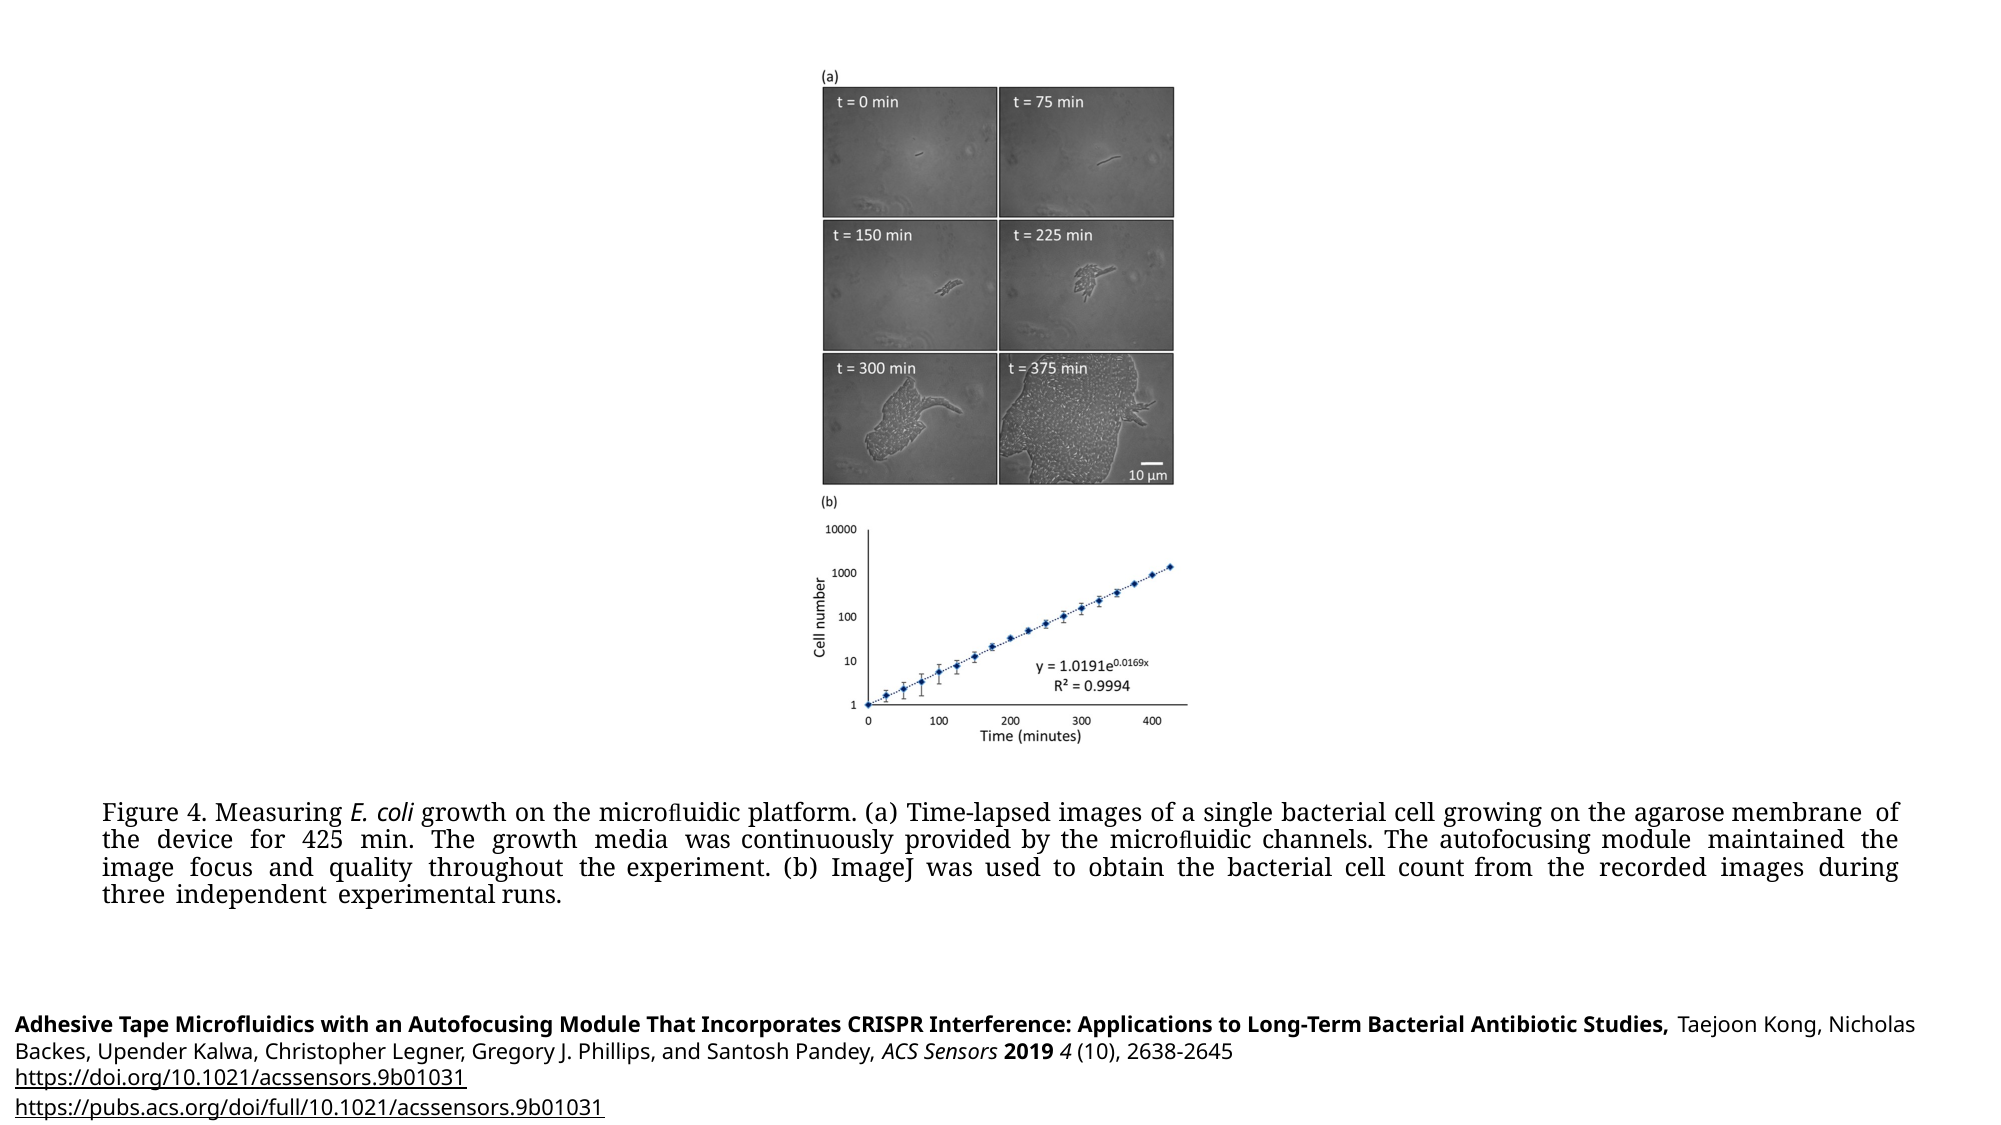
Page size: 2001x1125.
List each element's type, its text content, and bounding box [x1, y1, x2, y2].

picture [812, 69, 1188, 744]
text_box Adhesive Tape Microfluidics with an Autofocusing Module That Incorporates CRISPR Interference: Applications to Long-Term Bacterial Antibiotic Studies, Taejoon Kong, Nicholas Backes, Upender Kalwa, Christopher Legner, Gregory J. Phillips, and Santosh Pandey, ACS Sensors 2019 4 (10), 2638-2645 https://doi.org/10.1021/acssensors.9b01031 https://pubs.acs.org/doi/full/10.1021/acssensors.9b01031 [0, 1003, 2000, 1125]
text_box Figure 4. Measuring E. coli growth on the microﬂuidic platform. (a) Time-lapsed images of a single bacterial cell growing on the agarose membrane of the device for 425 min. The growth media was continuously provided by the microﬂuidic channels. The autofocusing module maintained the image focus and quality throughout the experiment. (b) ImageJ was used to obtain the bacterial cell count from the recorded images during three independent experimental runs. [100, 795, 1900, 910]
